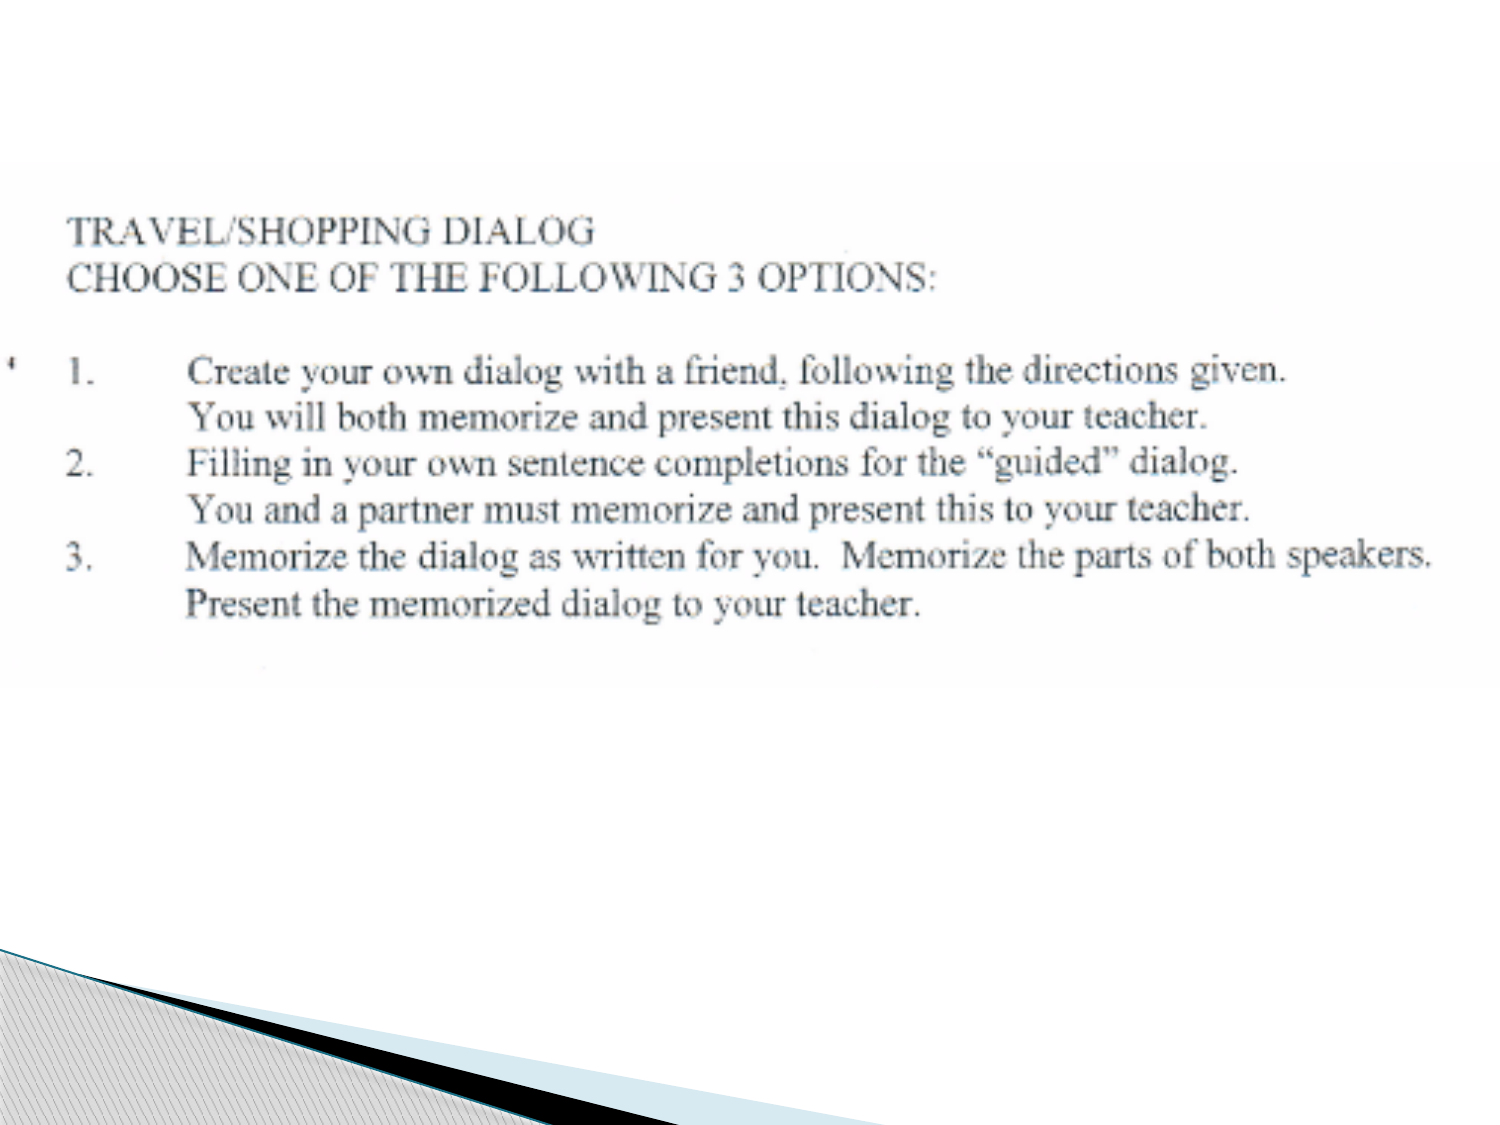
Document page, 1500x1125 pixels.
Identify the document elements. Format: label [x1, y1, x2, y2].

picture [0, 162, 1500, 688]
